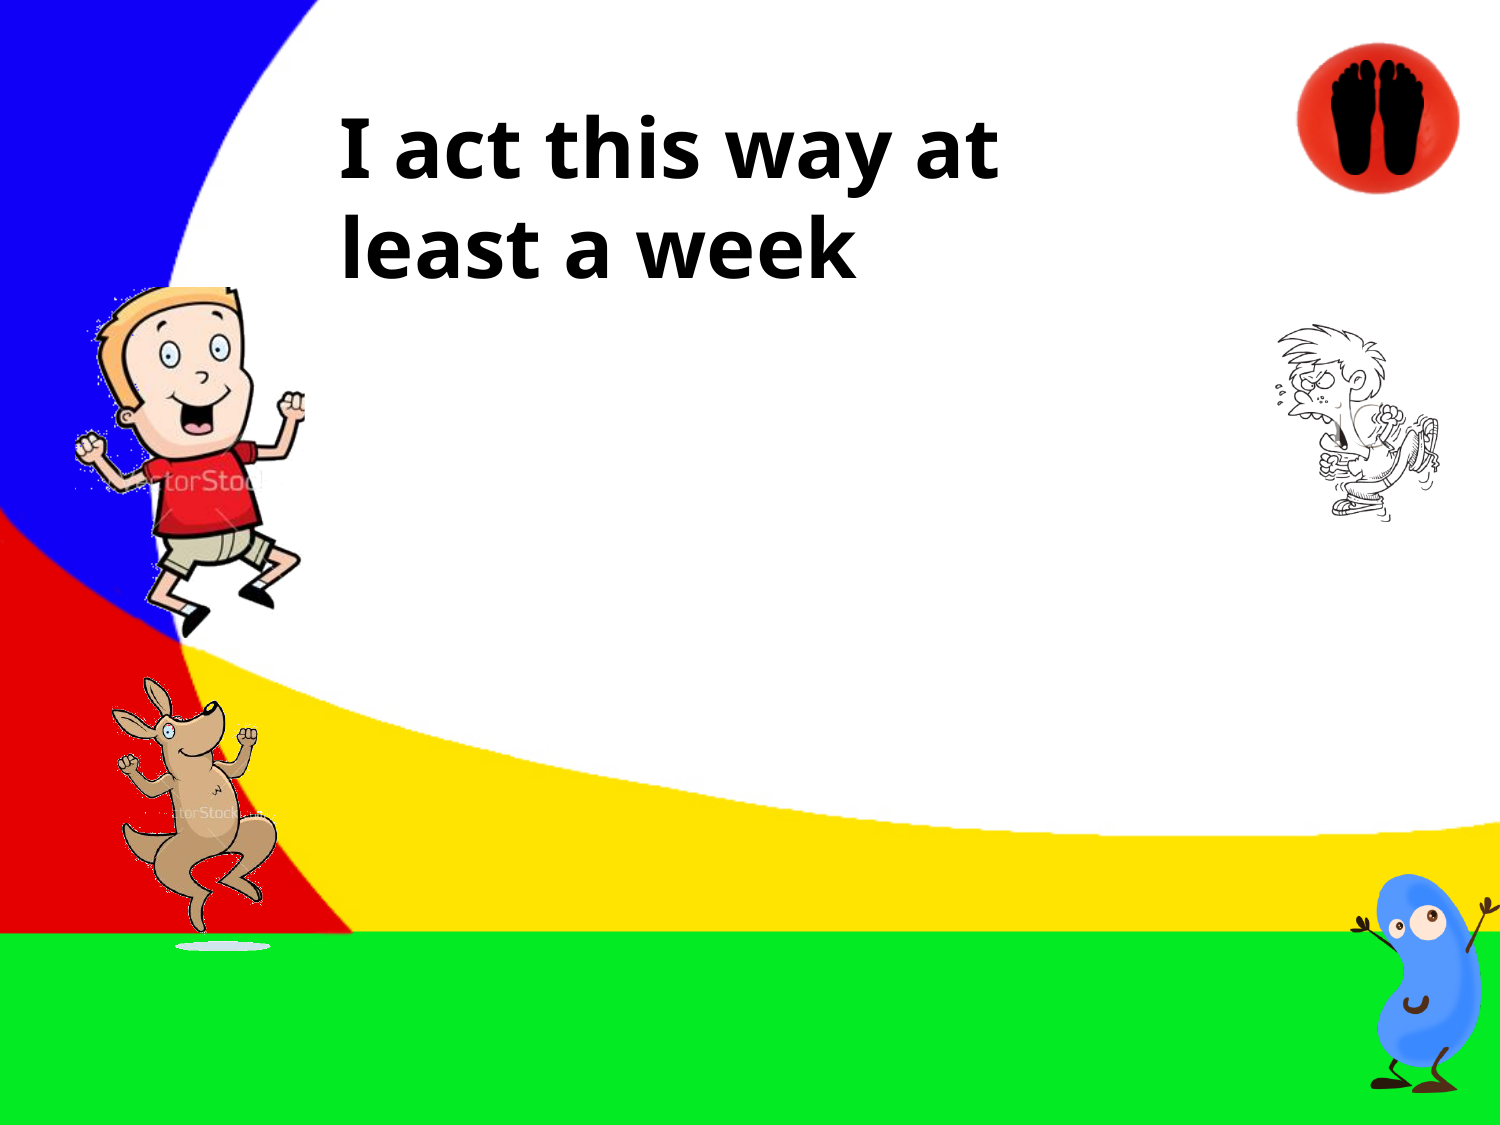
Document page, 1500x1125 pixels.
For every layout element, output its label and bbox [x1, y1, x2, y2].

picture [0, 0, 1500, 1125]
text_box [1249, 0, 1500, 232]
